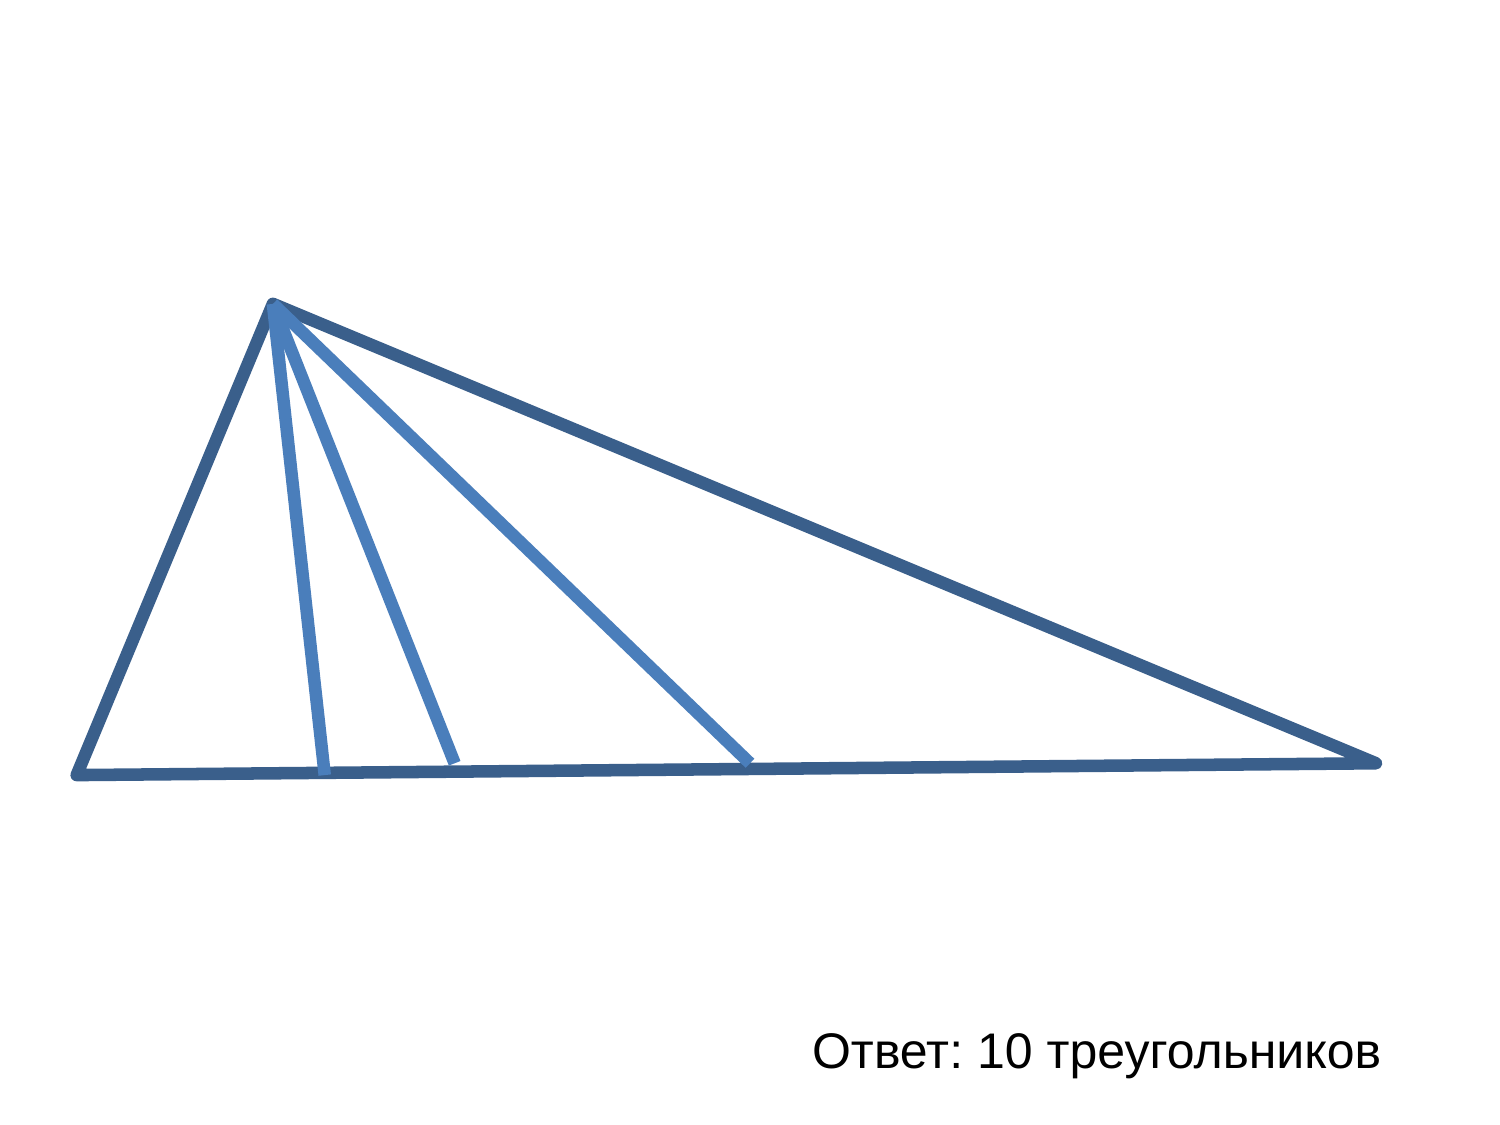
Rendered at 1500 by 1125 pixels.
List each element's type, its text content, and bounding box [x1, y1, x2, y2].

text_box Ответ: 10 треугольников [797, 1011, 1436, 1087]
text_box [272, 771, 325, 776]
text_box [331, 502, 1379, 775]
text_box [74, 314, 267, 778]
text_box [272, 303, 751, 764]
